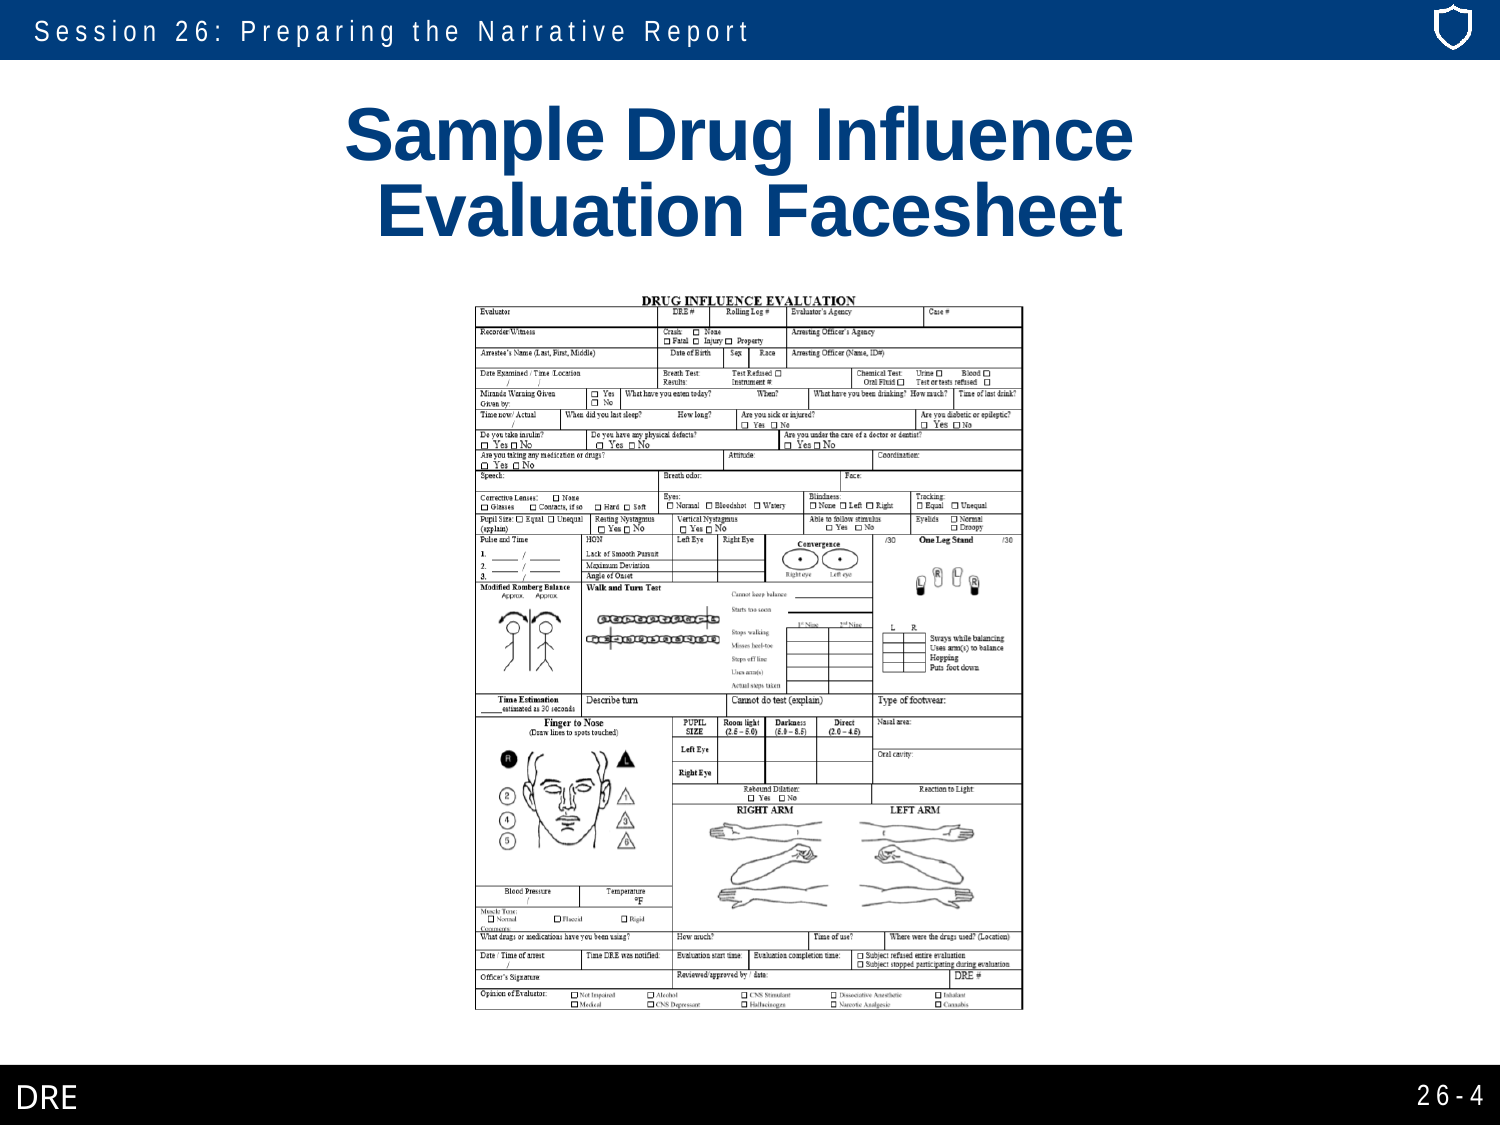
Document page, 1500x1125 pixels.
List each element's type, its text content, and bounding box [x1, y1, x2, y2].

title Sample Drug Influence Evaluation Facesheet [75, 75, 1425, 260]
slide_number 26-4 [1218, 1063, 1499, 1124]
picture [466, 289, 1034, 1019]
picture [1434, 4, 1472, 50]
